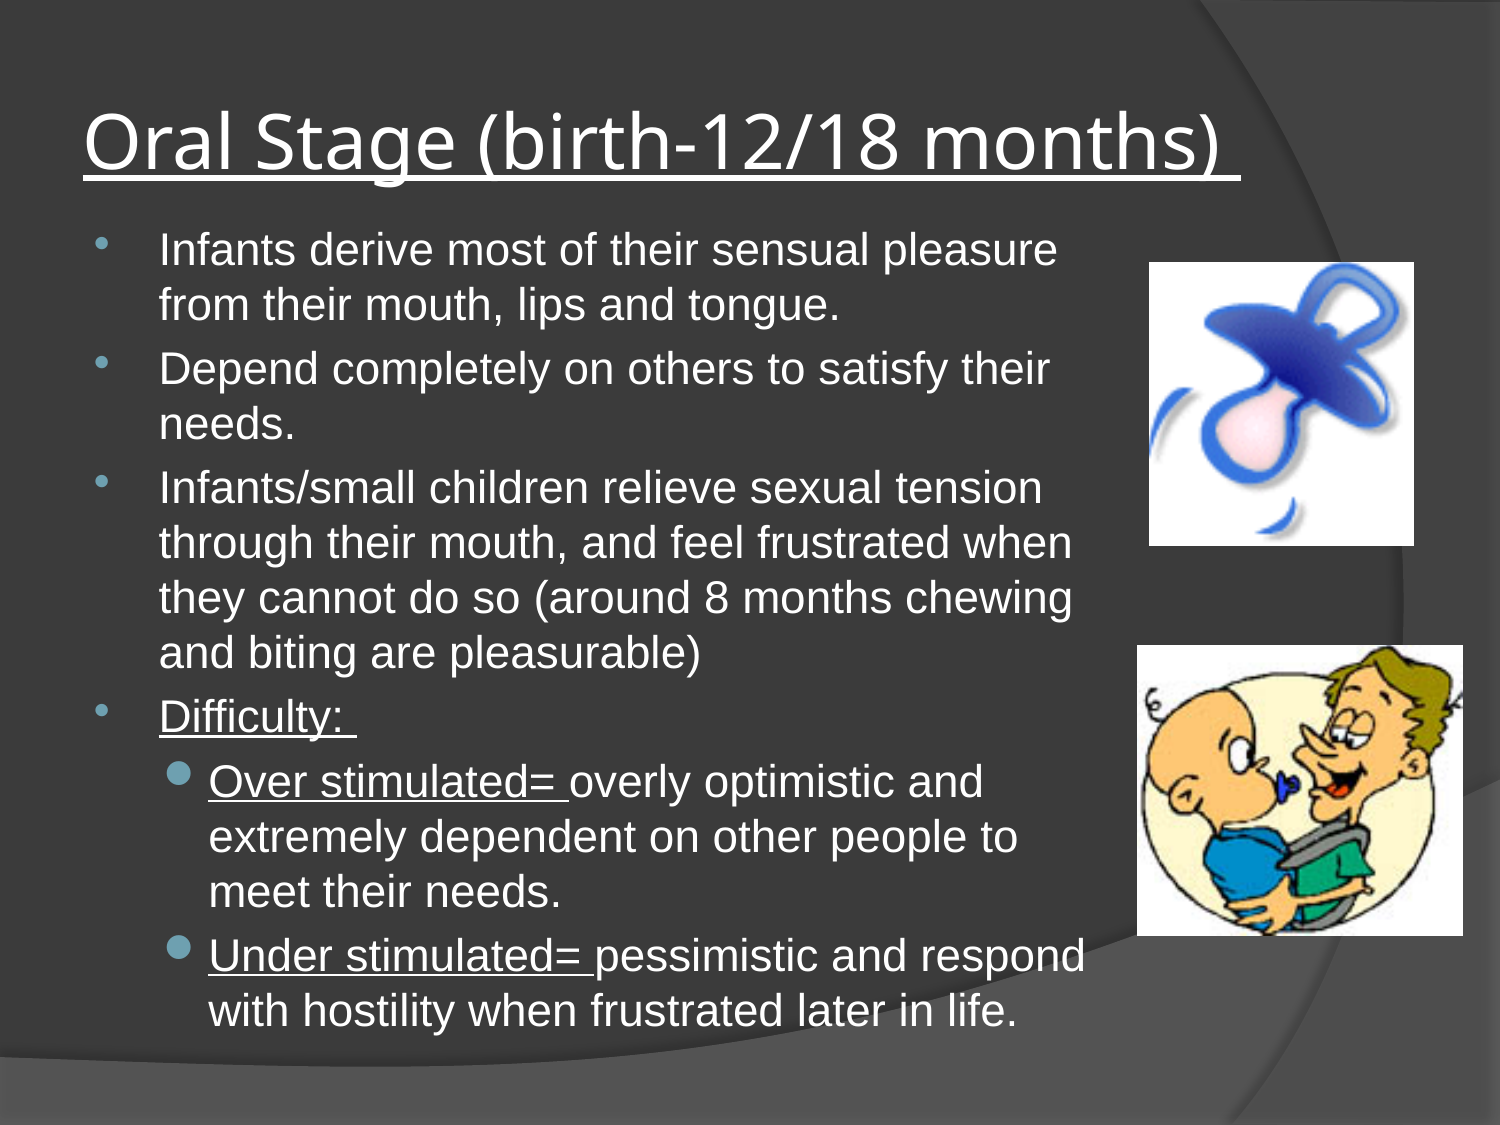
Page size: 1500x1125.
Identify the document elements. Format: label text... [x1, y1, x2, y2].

picture [1149, 262, 1414, 546]
picture [1137, 644, 1463, 937]
title Oral Stage (birth-12/18 months) [75, 45, 1300, 233]
list Infants derive most of their sensual pleasure from their mouth, lips and tongue. Depend completely on others to satisfy their needs. Infants/small children relieve sexual tension through their mouth, and feel frustrated when they cannot do so (around 8 months chewing and biting are pleasurable) Difficulty: Over stimulated= overly optimistic and extremely dependent on other people to meet their needs. Under stimulated= pessimistic and respond with hostility when frustrated later in life. [75, 212, 1125, 1050]
